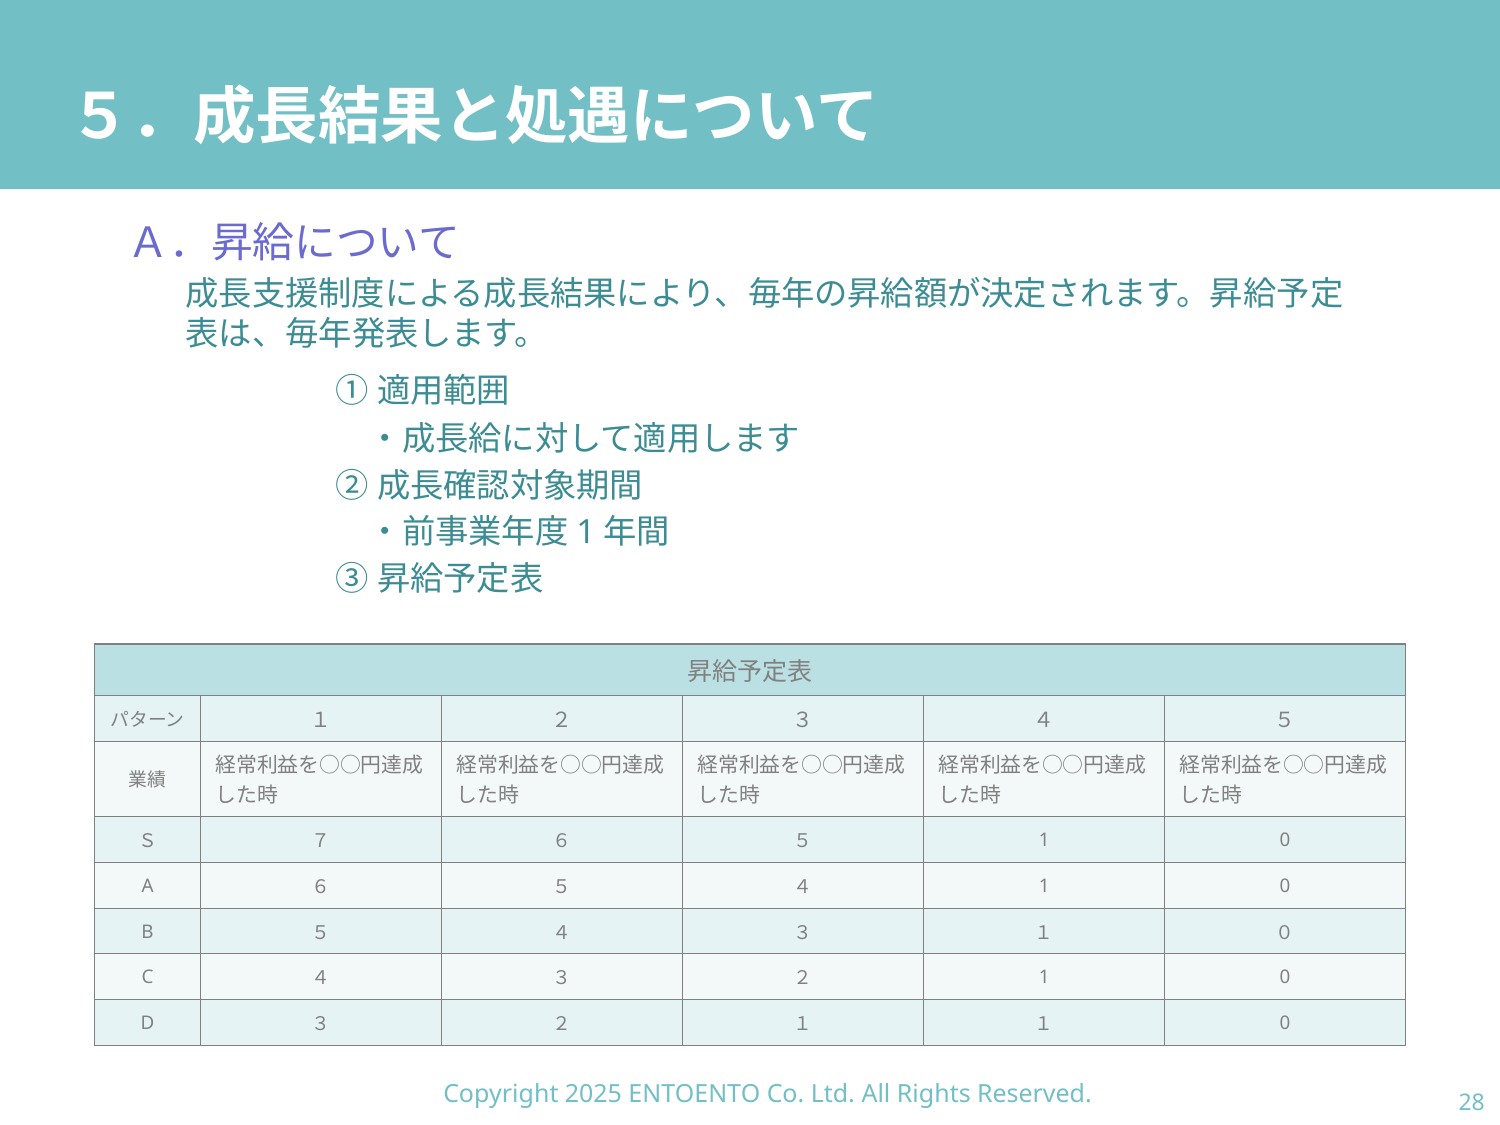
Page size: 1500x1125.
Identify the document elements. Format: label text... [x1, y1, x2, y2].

table_cell A [95, 863, 200, 908]
table_cell 経常利益を○○円達成した時 [442, 742, 682, 816]
table_cell ３ [683, 909, 923, 953]
table_cell ５ [683, 817, 923, 862]
table_cell ０ [1165, 909, 1405, 953]
title ５．成長結果と処遇について [53, 42, 1388, 185]
table_cell １ [924, 1000, 1164, 1045]
table_cell ５ [201, 909, 441, 953]
table_cell ５ [1165, 696, 1405, 741]
table_cell 業績 [95, 742, 200, 816]
table_cell ４ [442, 909, 682, 953]
table_cell 経常利益を○○円達成した時 [1165, 742, 1405, 816]
table_cell Ｓ [95, 817, 200, 862]
table_cell ２ [442, 696, 682, 741]
table_cell ７ [201, 817, 441, 862]
table_cell ６ [442, 817, 682, 862]
list Ａ．昇給について 成長支援制度による成長結果により、毎年の昇給額が決定されます。昇給予定表は、毎年発表します。 ①適用範囲 ・成長給に対して適用します ②成長確認対象期間 ・前事業年度1年間 ③昇給予定表 [112, 208, 1388, 643]
table_cell ４ [201, 954, 441, 999]
table_cell 0 [1165, 954, 1405, 999]
table_cell ５ [442, 863, 682, 908]
table_cell 0 [1165, 863, 1405, 908]
table_cell ２ [442, 1000, 682, 1045]
table_cell ４ [683, 863, 923, 908]
table_cell パターン [95, 696, 200, 741]
table_cell 経常利益を○○円達成した時 [924, 742, 1164, 816]
slide_number 27 [1187, 1079, 1500, 1123]
table_cell 0 [1165, 817, 1405, 862]
table_cell 1 [924, 863, 1164, 908]
footer Copyright 2025 ENTOENTO Co. Ltd. All Rights Reserved. [206, 1070, 1331, 1125]
table_cell ２ [683, 954, 923, 999]
table_cell ６ [201, 863, 441, 908]
table_cell B [95, 909, 200, 953]
table_cell ３ [201, 1000, 441, 1045]
table_cell ４ [924, 696, 1164, 741]
table_cell １ [201, 696, 441, 741]
table_cell 0 [1165, 1000, 1405, 1045]
table_cell 経常利益を○○円達成した時 [201, 742, 441, 816]
table_header 昇給予定表 [95, 645, 1405, 695]
table_cell C [95, 954, 200, 999]
table_cell ３ [442, 954, 682, 999]
table_cell D [95, 1000, 200, 1045]
table_cell 1 [924, 954, 1164, 999]
table_cell １ [683, 1000, 923, 1045]
table_cell 経常利益を○○円達成した時 [683, 742, 923, 816]
table_cell ３ [683, 696, 923, 741]
table_cell 1 [924, 817, 1164, 862]
table_cell １ [924, 909, 1164, 953]
